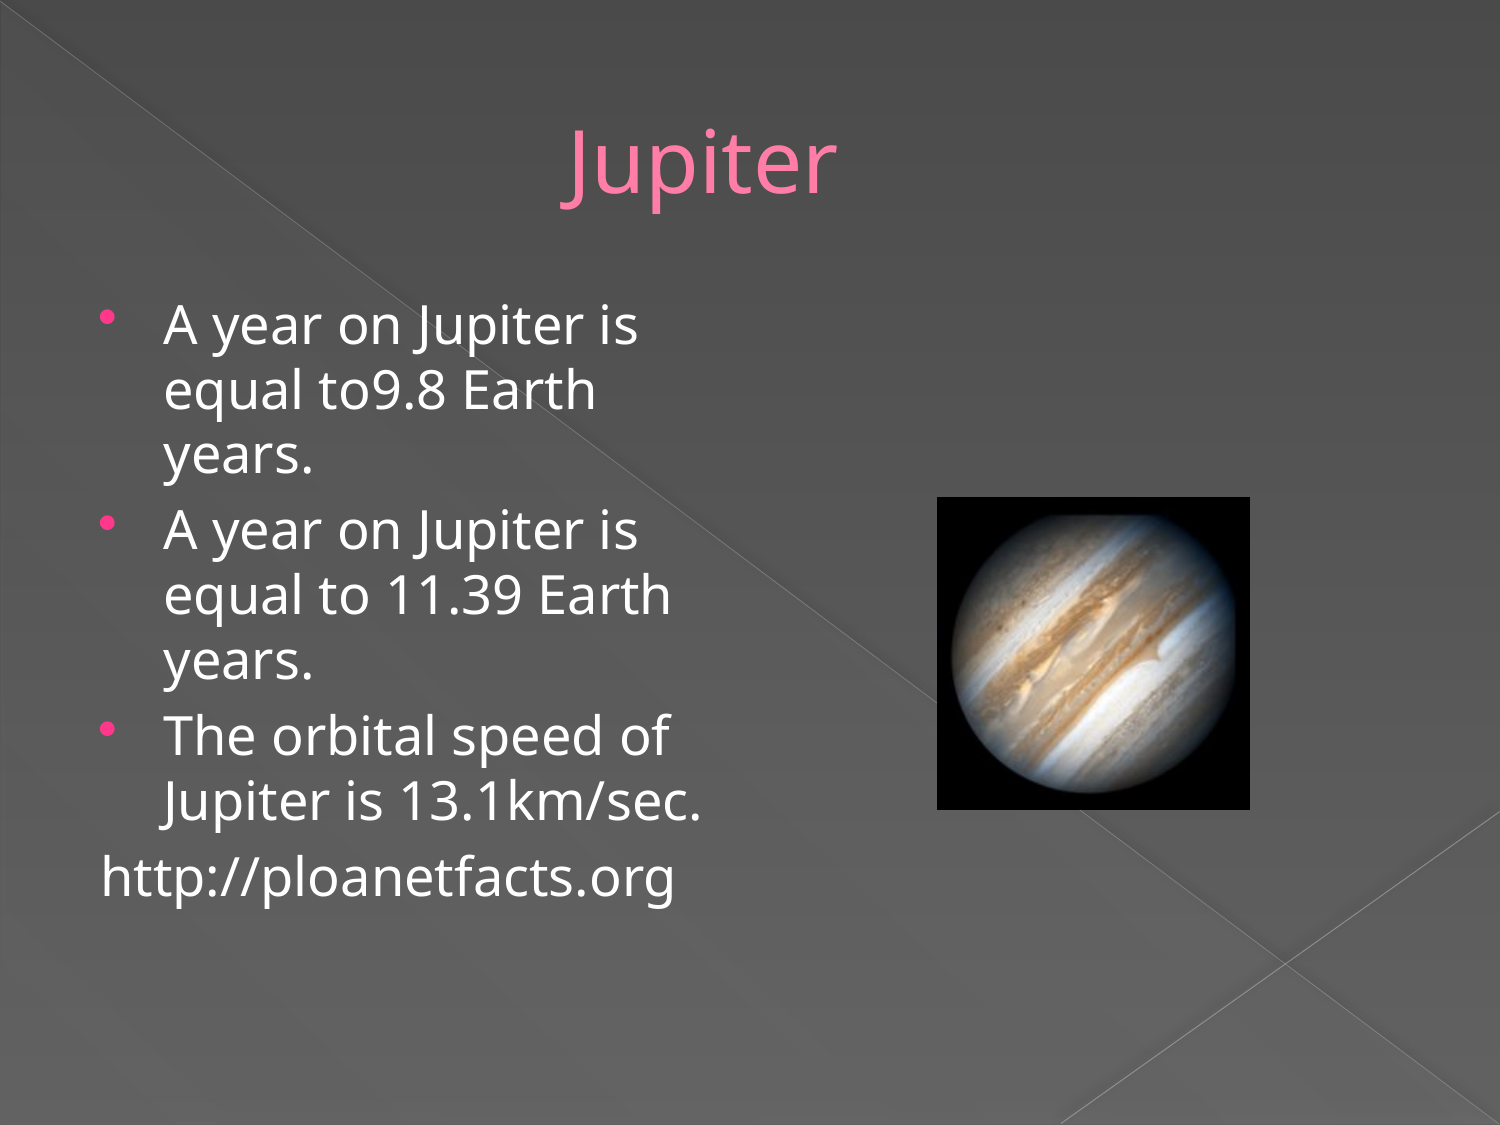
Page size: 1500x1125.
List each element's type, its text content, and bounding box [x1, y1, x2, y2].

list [937, 497, 1251, 811]
list A year on Jupiter is equal to9.8 Earth years. A year on Jupiter is equal to 11.39 Earth years. The orbital speed of Jupiter is 13.1km/sec. http://ploanetfacts.org [75, 282, 738, 1025]
title Jupiter [75, 43, 1425, 274]
